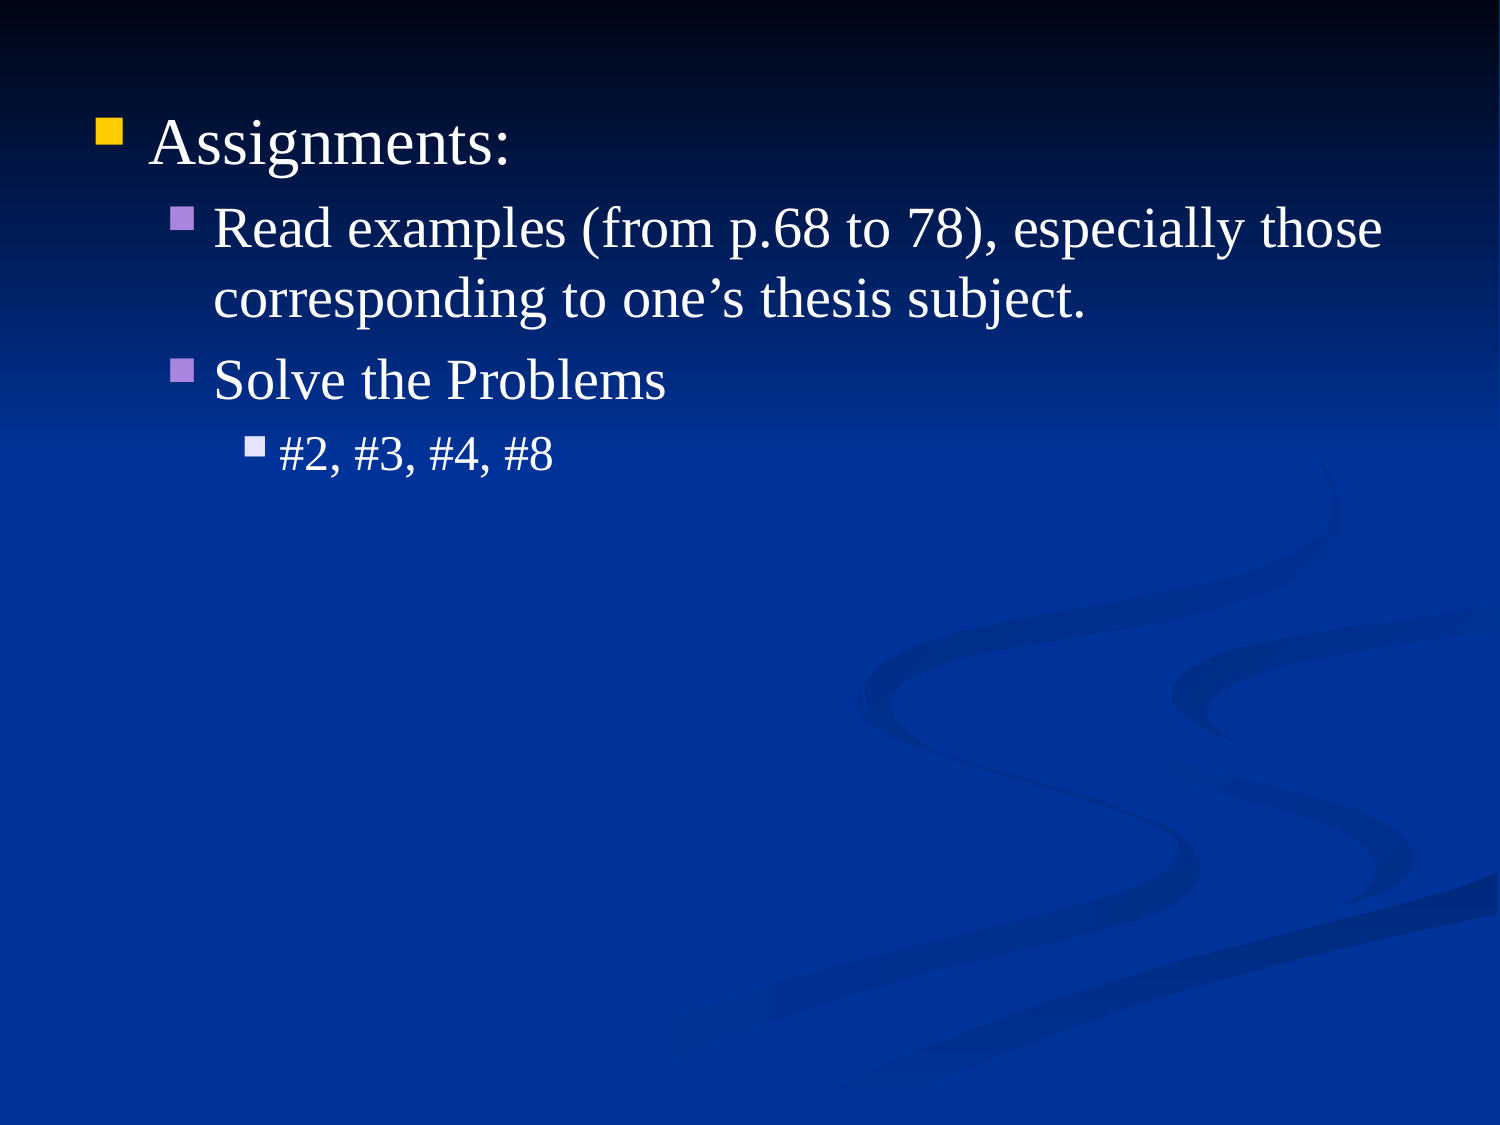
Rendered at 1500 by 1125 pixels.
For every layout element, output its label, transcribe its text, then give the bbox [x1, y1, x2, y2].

list Assignments: Read examples (from p.68 to 78), especially those corresponding to one’s thesis subject. Solve the Problems #2, #3, #4, #8 [76, 89, 1428, 1036]
